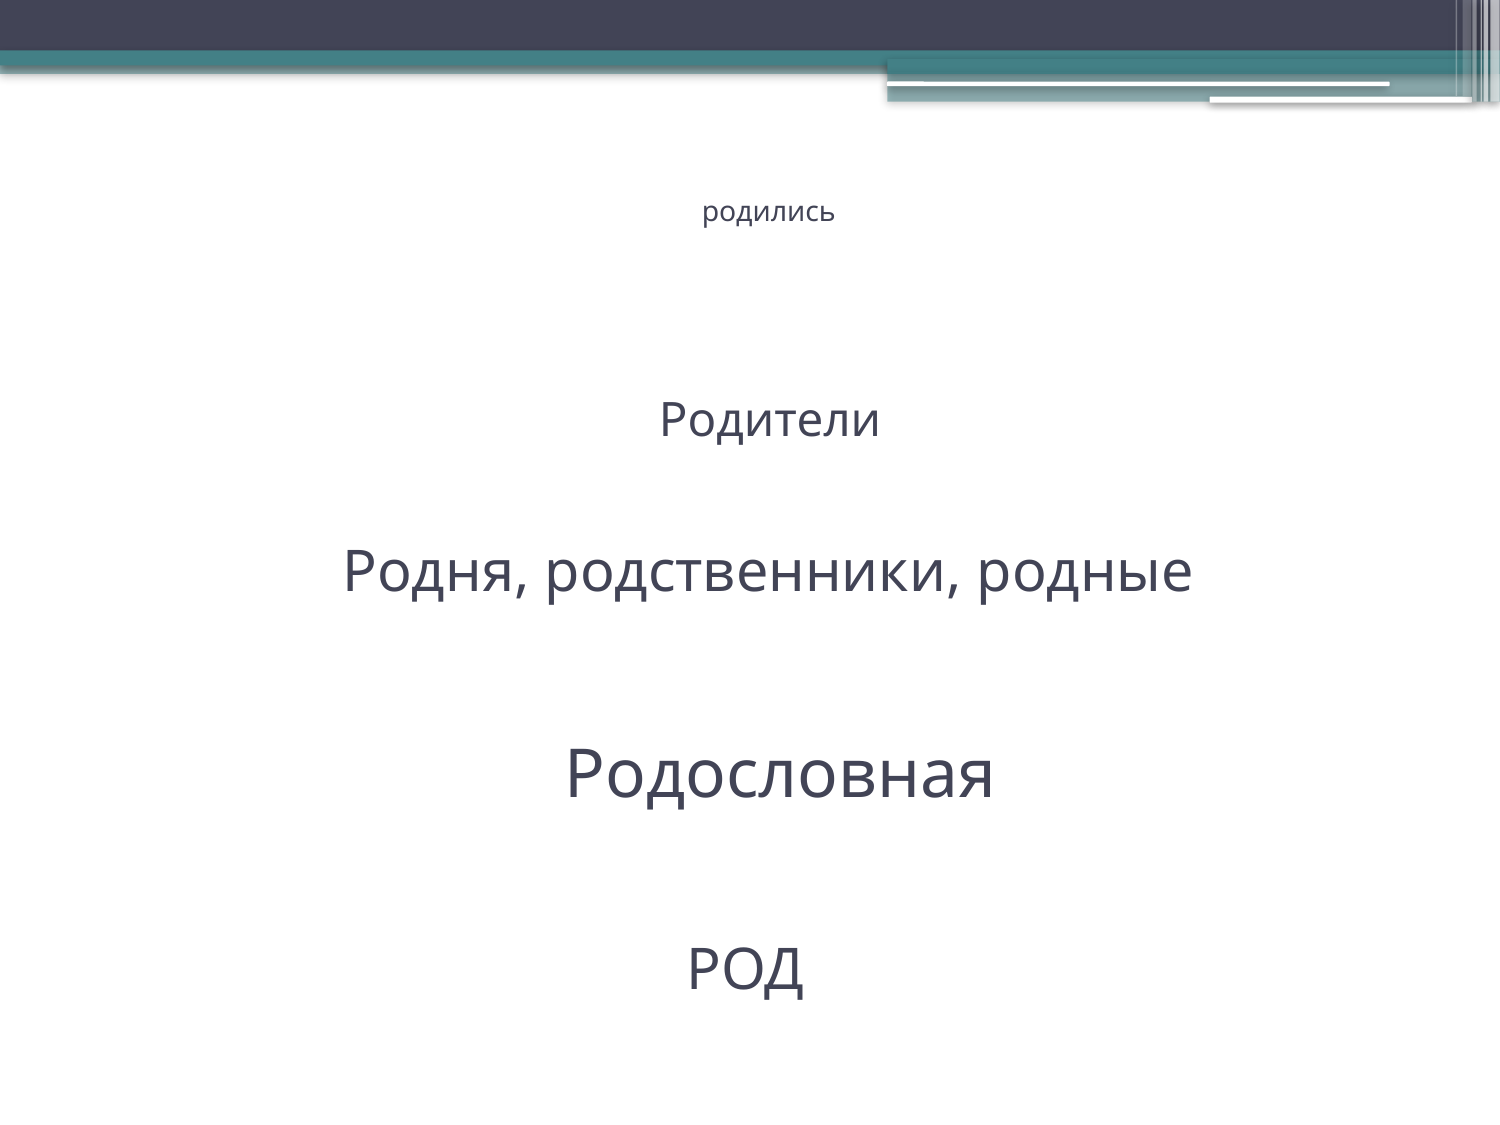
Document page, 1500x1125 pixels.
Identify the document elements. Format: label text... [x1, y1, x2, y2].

title родились [93, 117, 1444, 270]
text_box РОД [70, 878, 1421, 1032]
text_box Родословная [105, 667, 1456, 821]
text_box Родня, родственники, родные [93, 480, 1444, 633]
text_box Родители [95, 341, 1446, 494]
